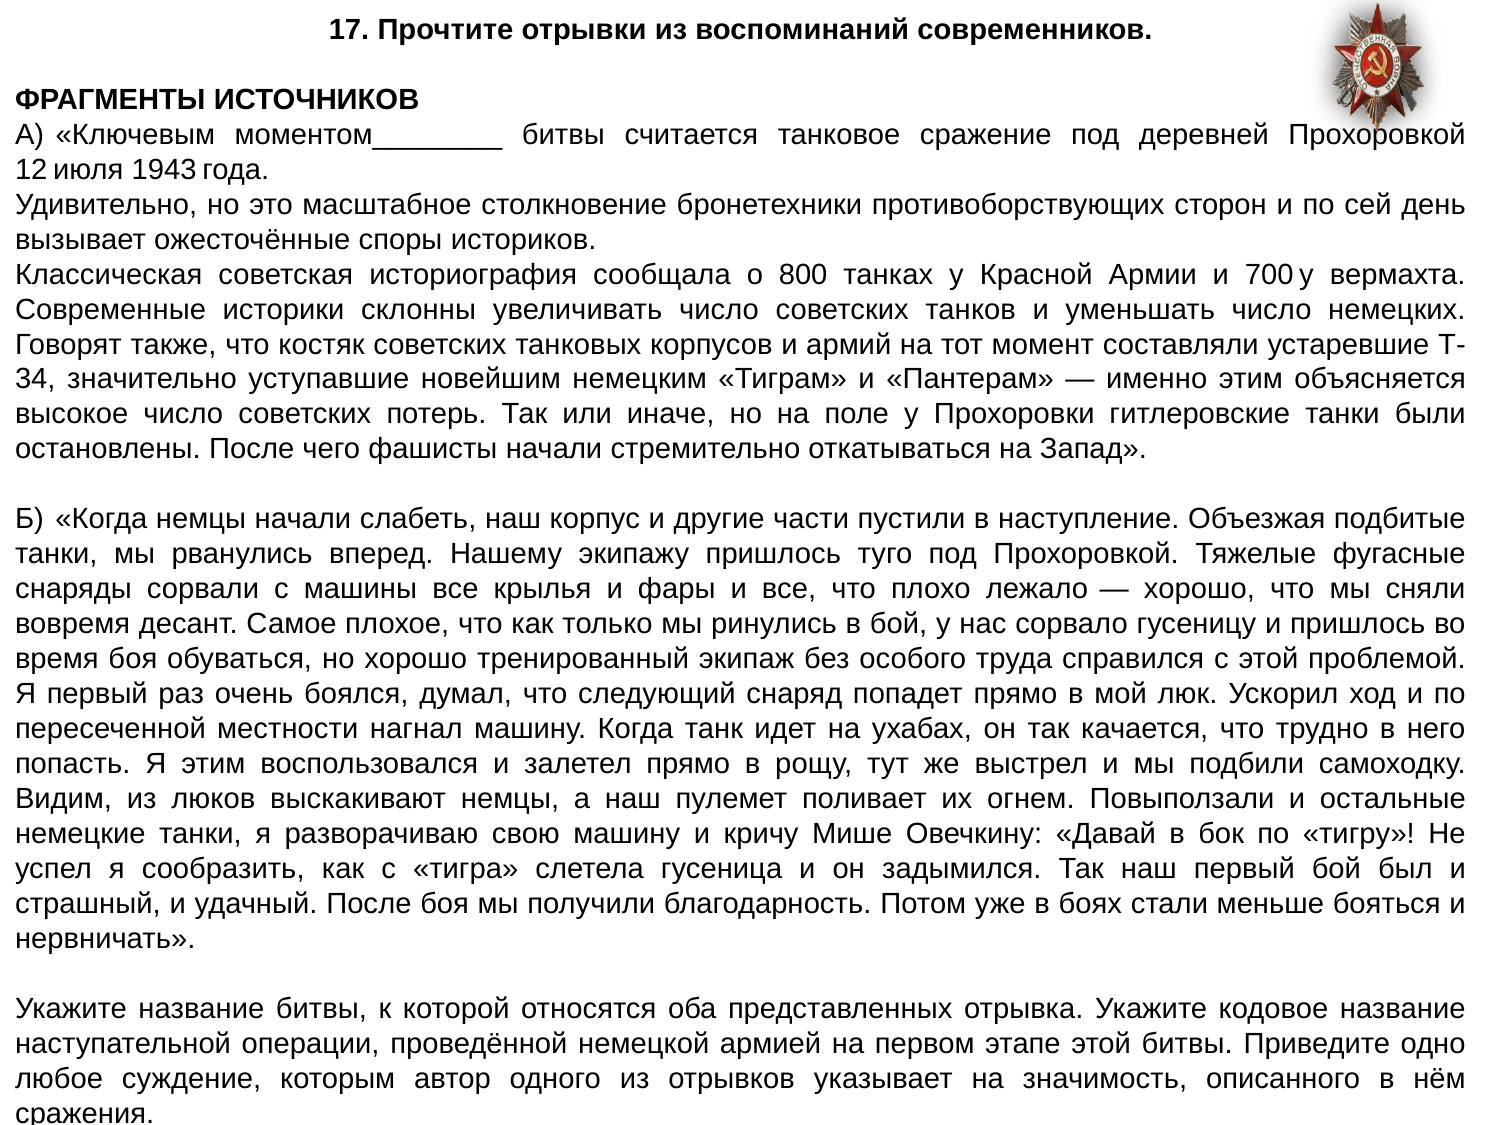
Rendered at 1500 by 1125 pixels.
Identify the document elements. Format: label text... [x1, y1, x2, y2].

picture [1328, 0, 1428, 138]
text_box 17. Прочтите отрывки из воспоминаний современников. ФРАГМЕНТЫ ИСТОЧНИКОВ А) «Ключевым моментом________ битвы считается танковое сражение под деревней Прохоровкой 12 июля 1943 года. Удивительно, но это масштабное столкновение бронетехники противоборствующих сторон и по сей день вызывает ожесточённые споры историков. Классическая советская историография сообщала о 800 танках у Красной Армии и 700 у вермахта. Современные историки склонны увеличивать число советских танков и уменьшать число немецких. Говорят также, что костяк советских танковых корпусов и армий на тот момент составляли устаревшие Т-34, значительно уступавшие новейшим немецким «Тиграм» и «Пантерам» — именно этим объясняется высокое число советских потерь. Так или иначе, но на поле у Прохоровки гитлеровские танки были остановлены. После чего фашисты начали стремительно откатываться на Запад». Б) «Когда немцы начали слабеть, наш корпус и другие части пустили в наступление. Объезжая подбитые танки, мы рванулись вперед. Нашему экипажу пришлось туго под Прохоровкой. Тяжелые фугасные снаряды сорвали с машины все крылья и фары и все, что плохо лежало — хорошо, что мы сняли вовремя десант. Самое плохое, что как только мы ринулись в бой, у нас сорвало гусеницу и пришлось во время боя обуваться, но хорошо тренированный экипаж без особого труда справился с этой проблемой. Я первый раз очень боялся, думал, что следующий снаряд попадет прямо в мой люк. Ускорил ход и по пересеченной местности нагнал машину. Когда танк идет на ухабах, он так качается, что трудно в него попасть. Я этим воспользовался и залетел прямо в рощу, тут же выстрел и мы подбили самоходку. Видим, из люков выскакивают немцы, а наш пулемет поливает их огнем. Повыползали и остальные немецкие танки, я разворачиваю свою машину и кричу Мише Овечкину: «Давай в бок по «тигру»! Не успел я сообразить, как с «тигра» слетела гусеница и он задымился. Так наш первый бой был и страшный, и удачный. После боя мы получили благодарность. Потом уже в боях стали меньше бояться и нервничать». Укажите название битвы, к которой относятся оба представленных отрывка. Укажите кодовое название наступательной операции, проведённой немецкой армией на первом этапе этой битвы. Приведите одно любое суждение, которым автор одного из отрывков указывает на значимость, описанного в нём сражения. [0, 2, 1483, 1125]
